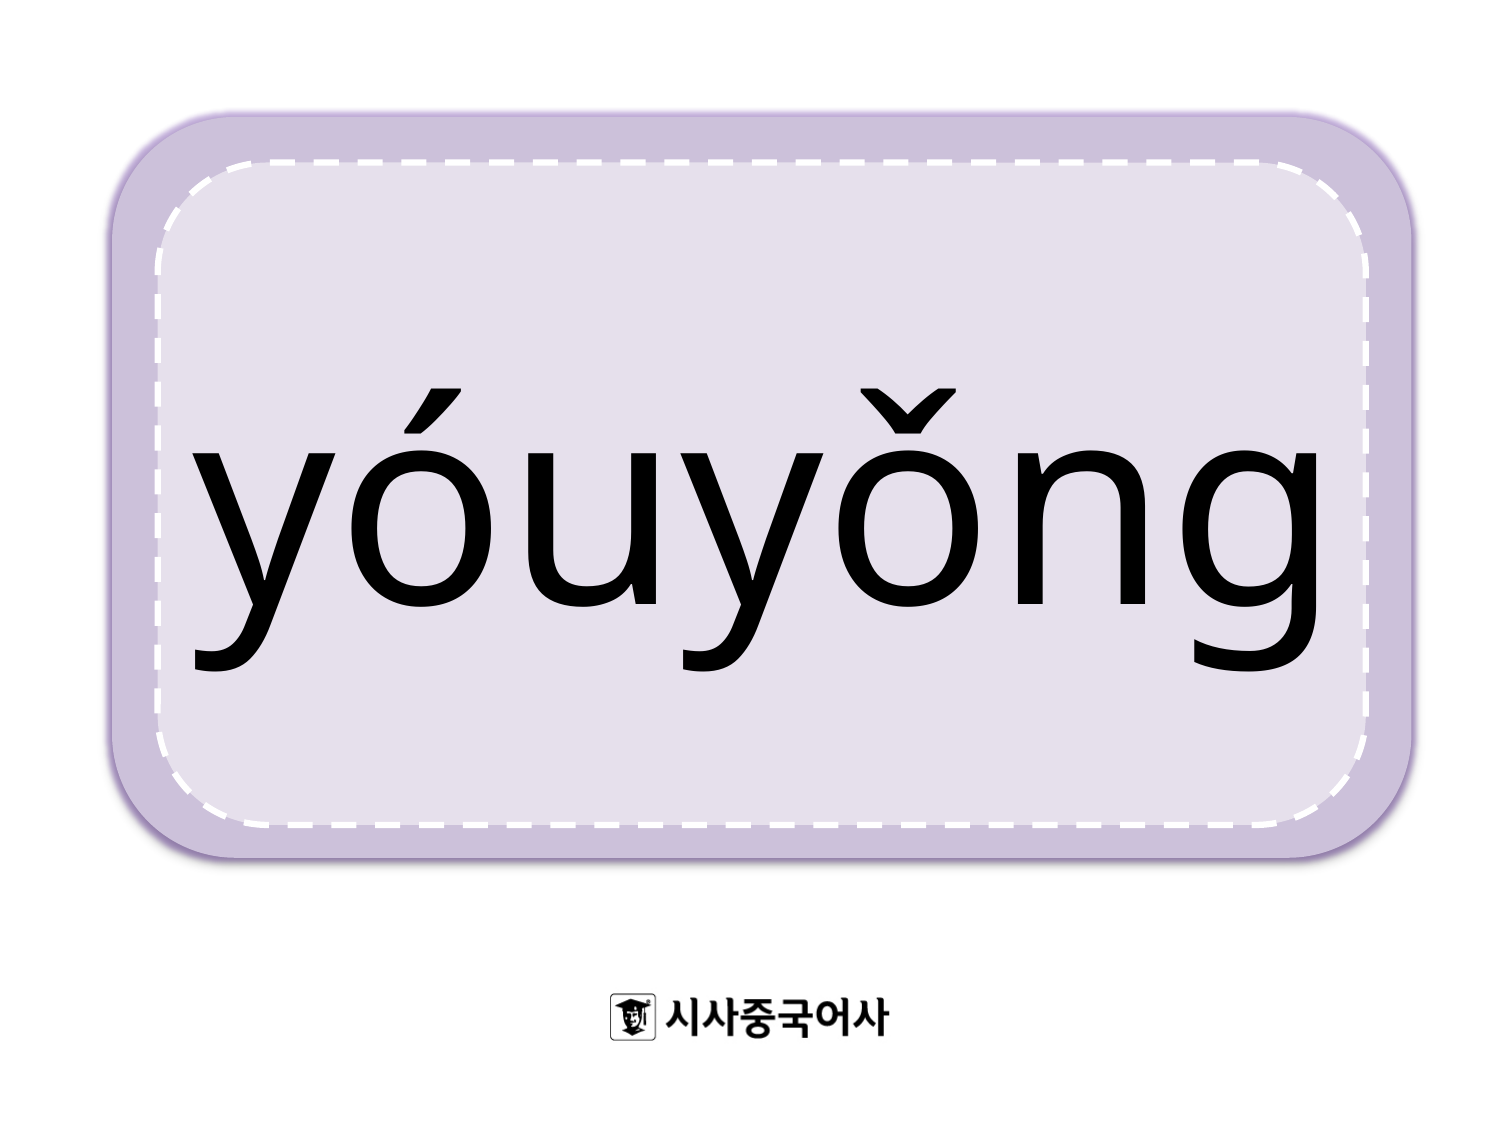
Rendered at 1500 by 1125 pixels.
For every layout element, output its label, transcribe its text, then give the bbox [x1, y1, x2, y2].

picture [602, 987, 898, 1047]
text_box yóuyǒng [162, 160, 1371, 824]
